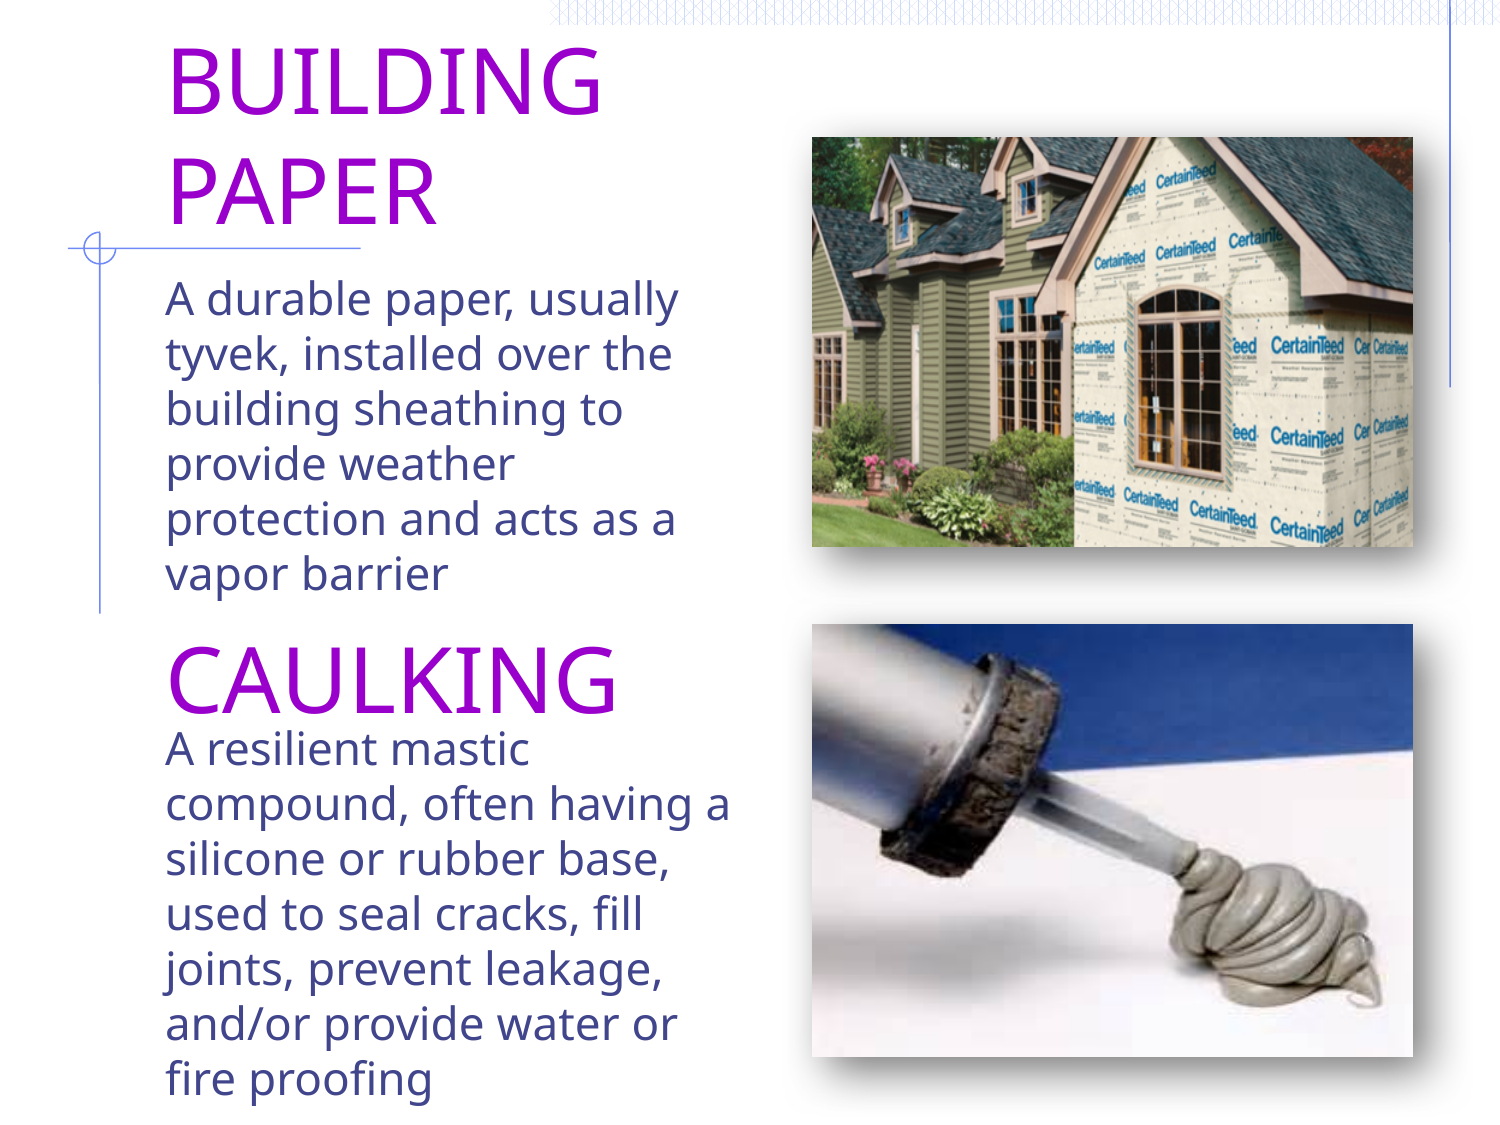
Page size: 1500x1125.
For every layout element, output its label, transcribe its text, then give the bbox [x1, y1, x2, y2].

list A resilient mastic compound, often having a silicone or rubber base, used to seal cracks, fill joints, prevent leakage, and/or provide water or fire proofing [150, 712, 775, 1025]
list CAULKING [150, 484, 825, 740]
picture [812, 624, 1413, 1057]
list A durable paper, usually tyvek, installed over the building sheathing to provide weather protection and acts as a vapor barrier [150, 262, 738, 484]
picture [812, 137, 1413, 547]
list BUILDING PAPER [150, 99, 738, 250]
